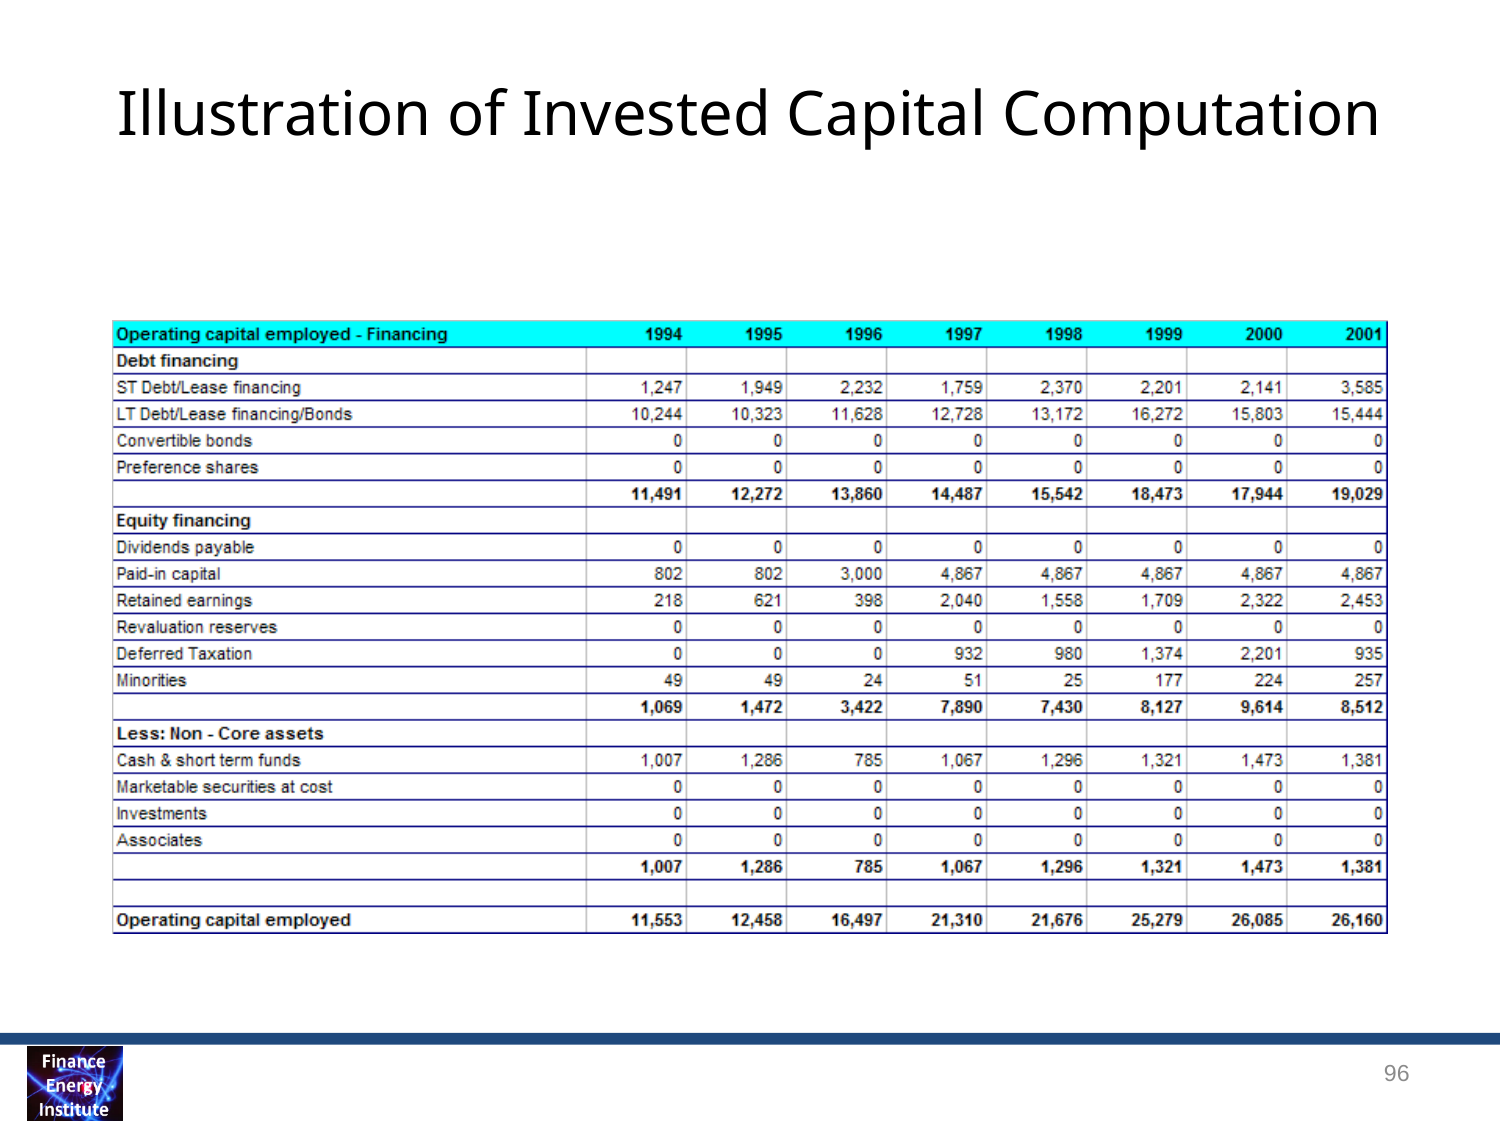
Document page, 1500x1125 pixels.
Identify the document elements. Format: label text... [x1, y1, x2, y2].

picture [27, 1046, 123, 1121]
title Illustration of Invested Capital Computation [70, 56, 1430, 164]
slide_number 96 [1074, 1042, 1425, 1103]
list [112, 320, 1388, 934]
